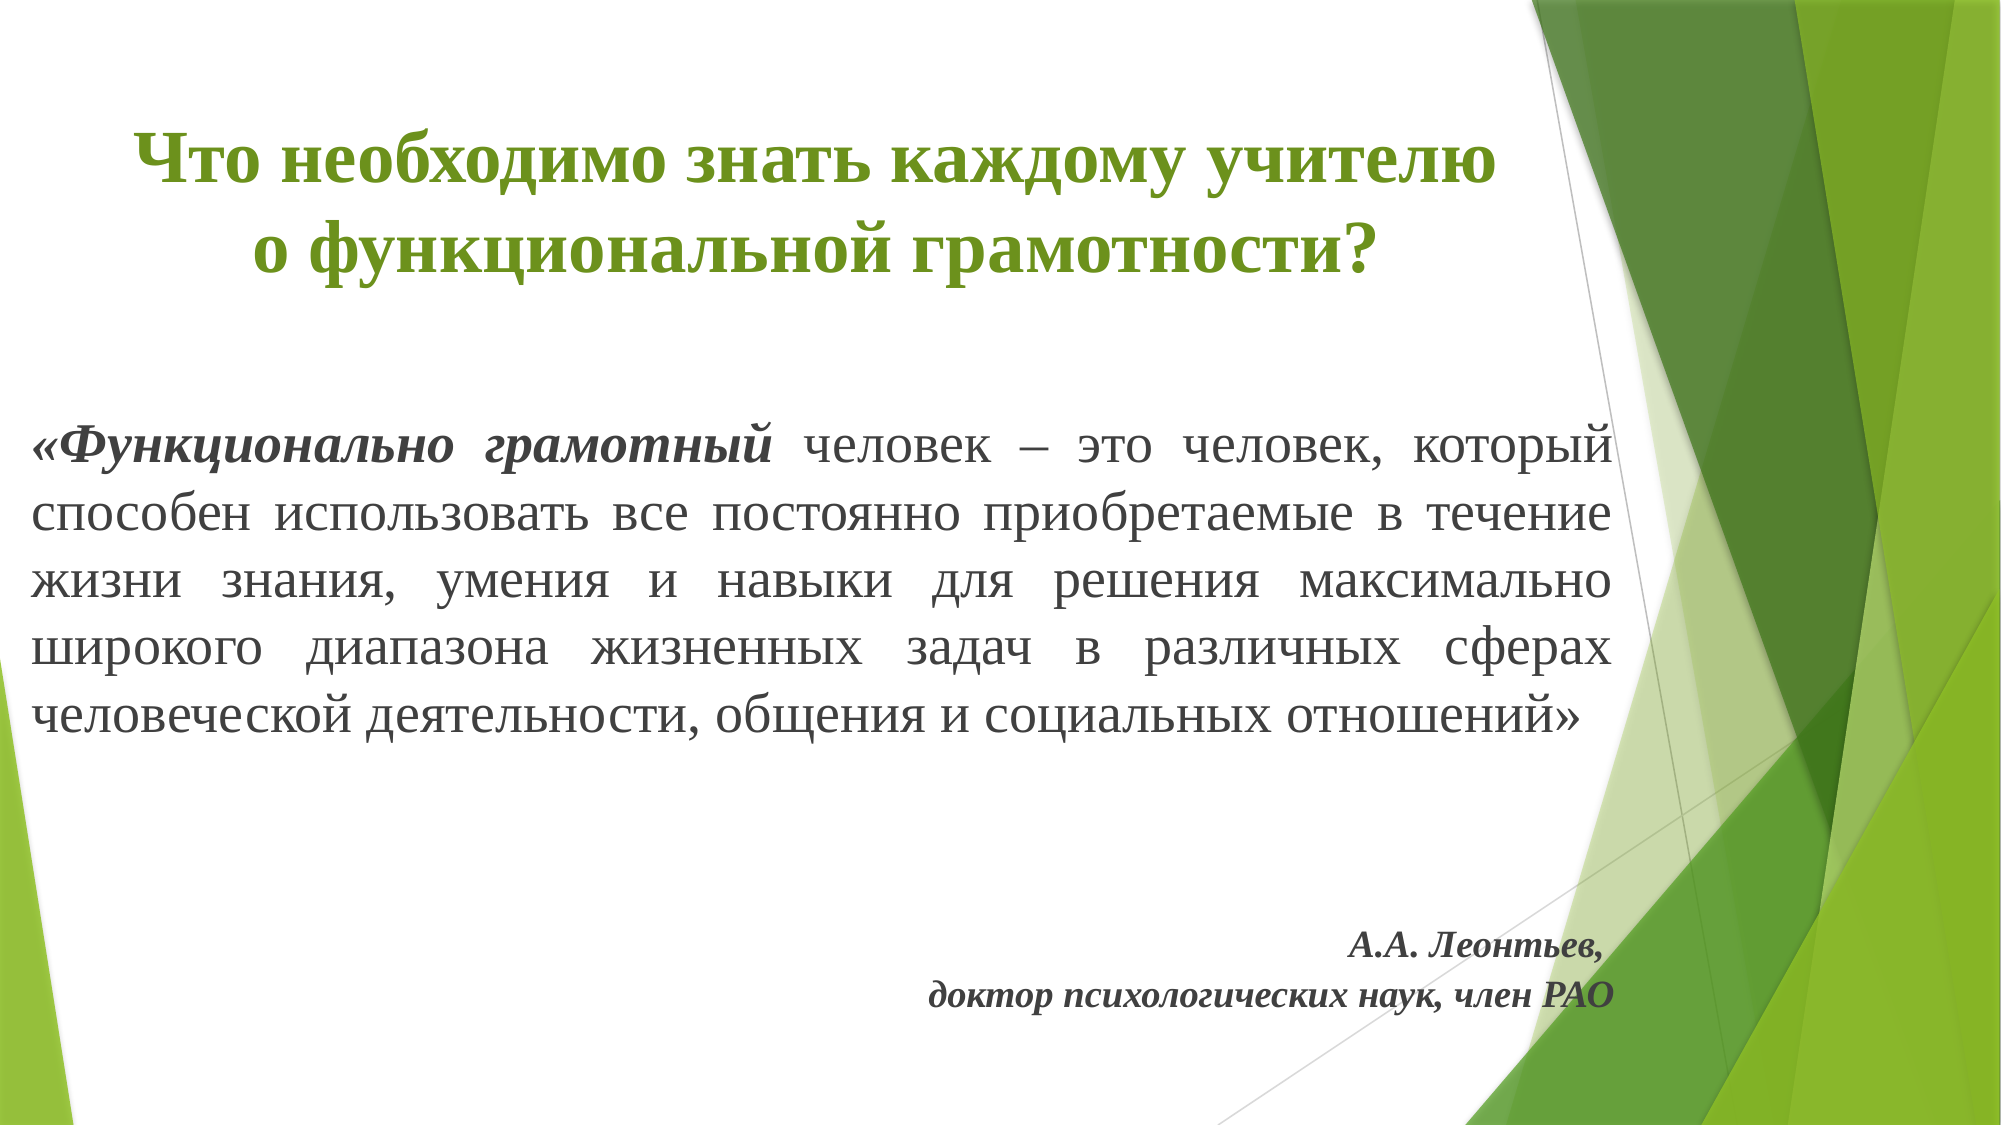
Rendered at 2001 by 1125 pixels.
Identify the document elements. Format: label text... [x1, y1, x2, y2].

list «Функционально грамотный человек – это человек, который способен использовать все постоянно приобретаемые в течение жизни знания, умения и навыки для решения максимально широкого диапазона жизненных задач в различных сферах человеческой деятельности, общения и социальных отношений» А.А. Леонтьев, доктор психологических наук, член РАО [16, 398, 1630, 1036]
title Что необходимо знать каждому учителю о функциональной грамотности? [111, 99, 1522, 317]
